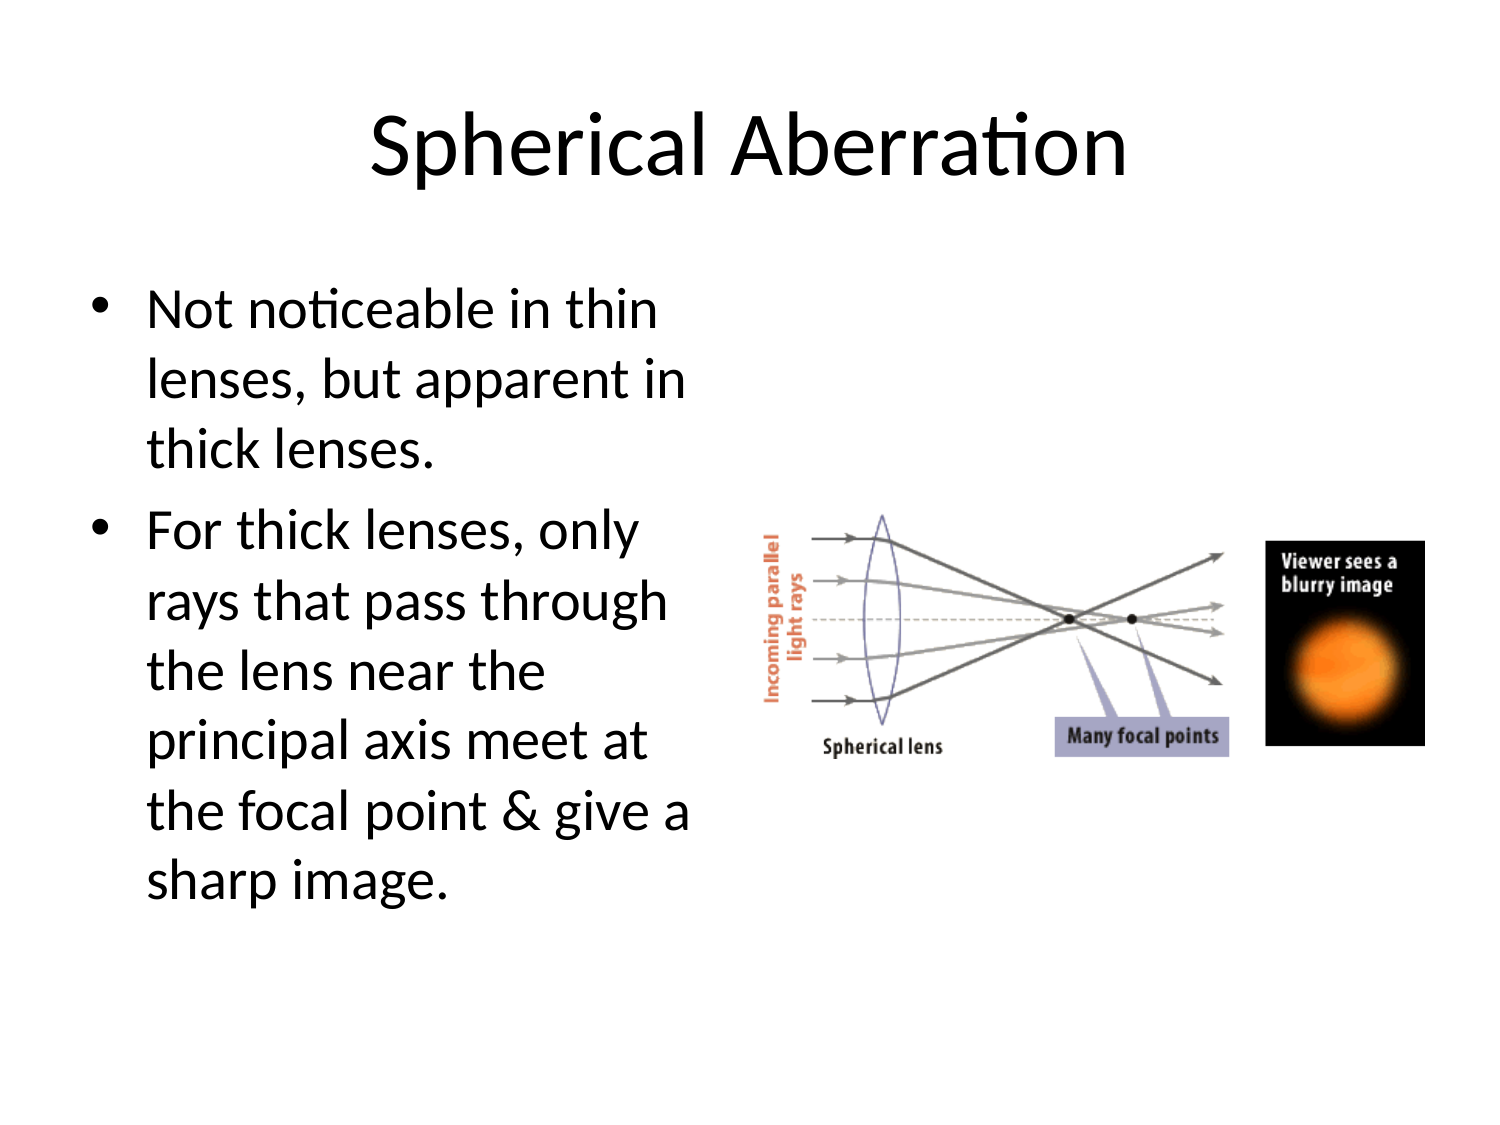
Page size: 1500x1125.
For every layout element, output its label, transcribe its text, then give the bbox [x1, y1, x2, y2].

list Not noticeable in thin lenses, but apparent in thick lenses. For thick lenses, only rays that pass through the lens near the principal axis meet at the focal point & give a sharp image. [75, 262, 738, 1005]
title Spherical Aberration [75, 45, 1425, 233]
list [762, 262, 1426, 1006]
